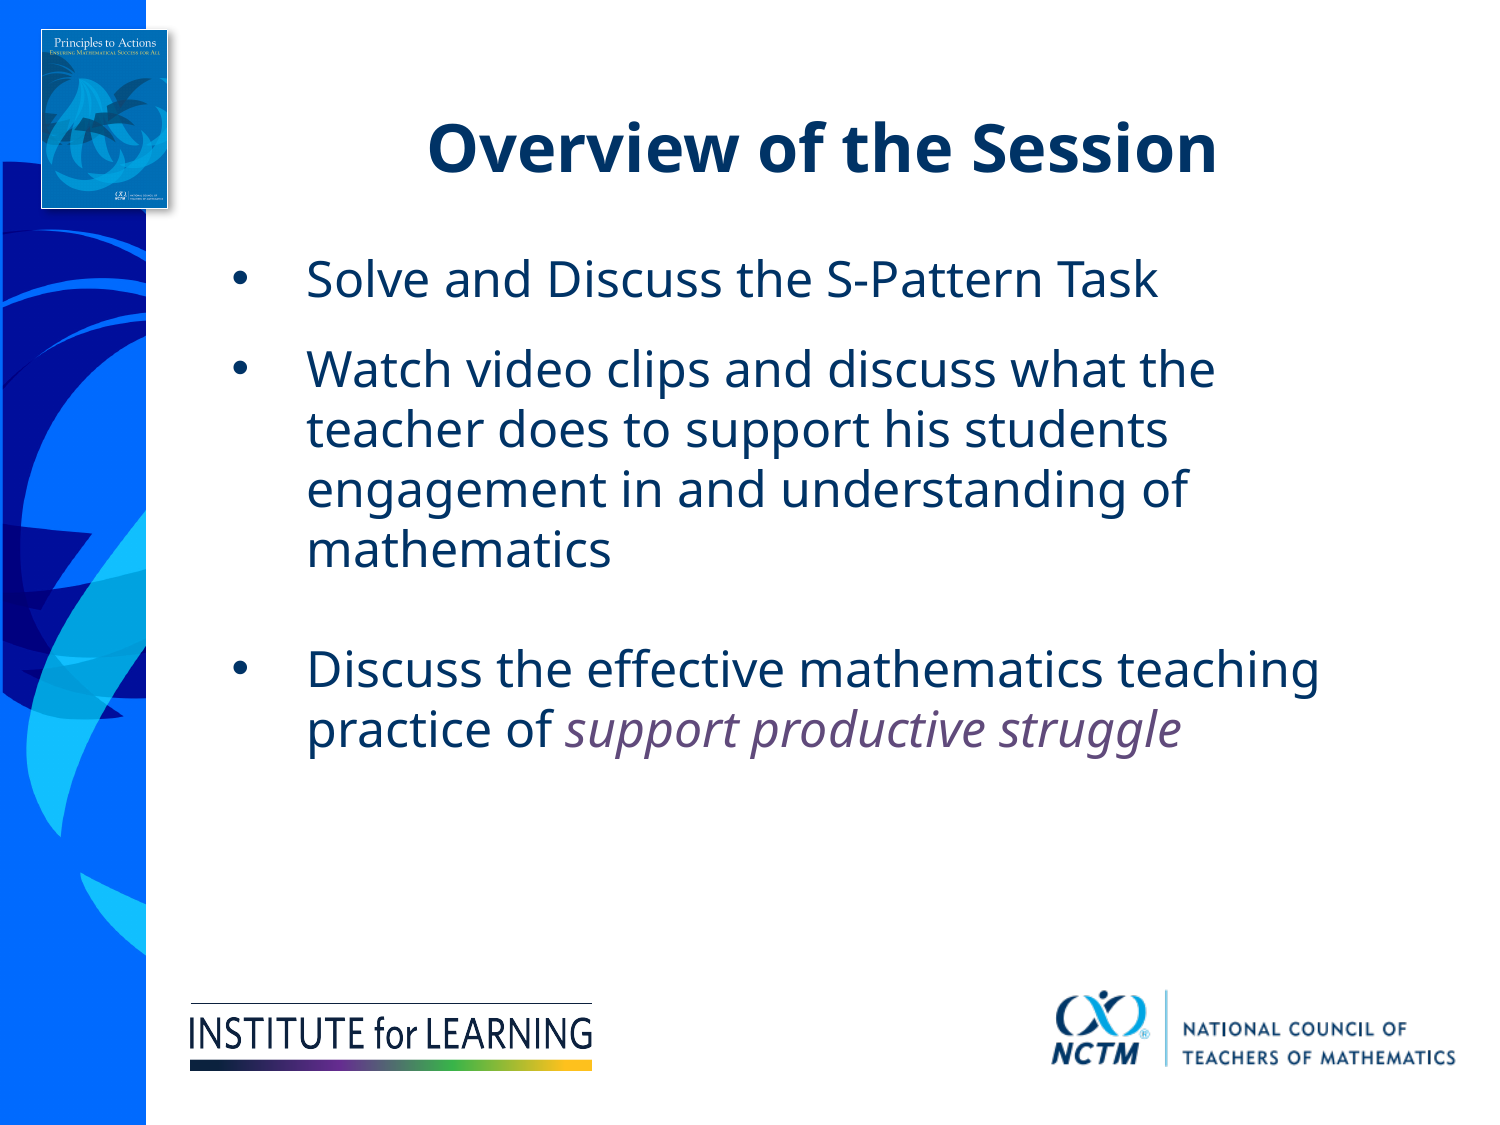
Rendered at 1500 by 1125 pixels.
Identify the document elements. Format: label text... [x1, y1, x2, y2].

picture [0, 0, 168, 1125]
text_box Solve and Discuss the S-Pattern Task Watch video clips and discuss what the teacher does to support his students engagement in and understanding of mathematics Discuss the effective mathematics teaching practice of support productive struggle [216, 239, 1371, 928]
text_box Overview of the Session [151, 52, 1500, 240]
picture [190, 1003, 592, 1072]
picture [1034, 969, 1474, 1085]
